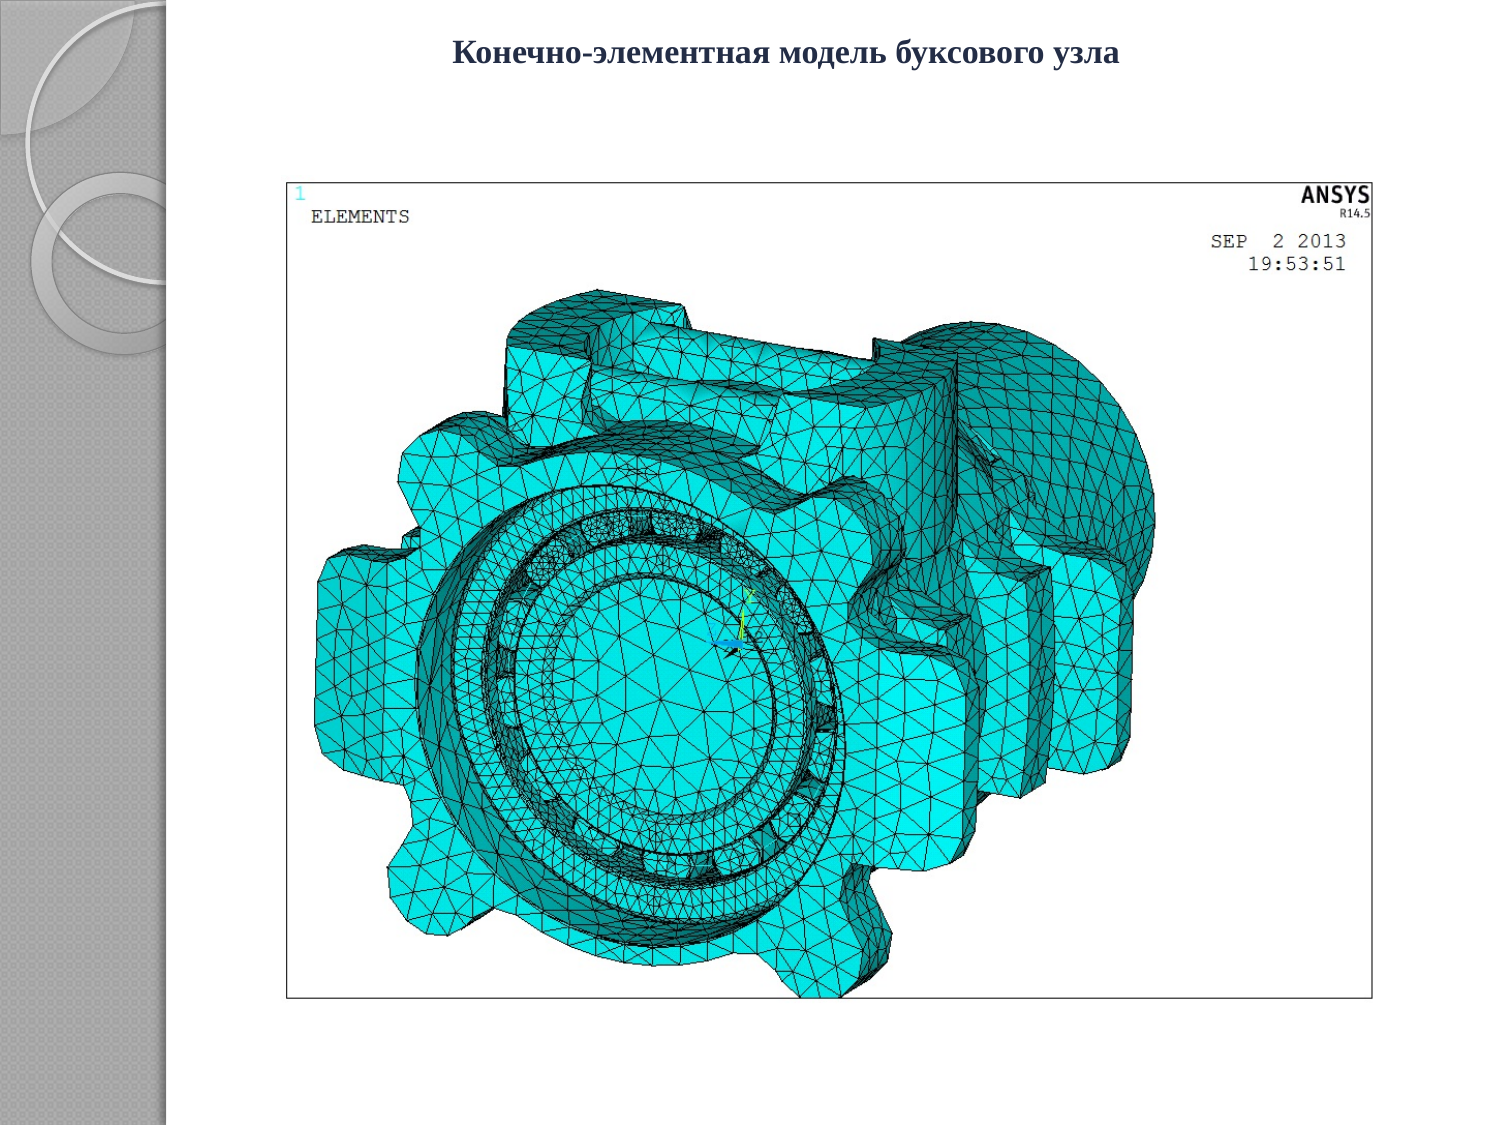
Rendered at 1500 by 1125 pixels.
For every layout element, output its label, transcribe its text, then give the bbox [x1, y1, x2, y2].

picture [280, 175, 1387, 1007]
title Конечно-элементная модель буксового узла [58, 0, 1500, 83]
